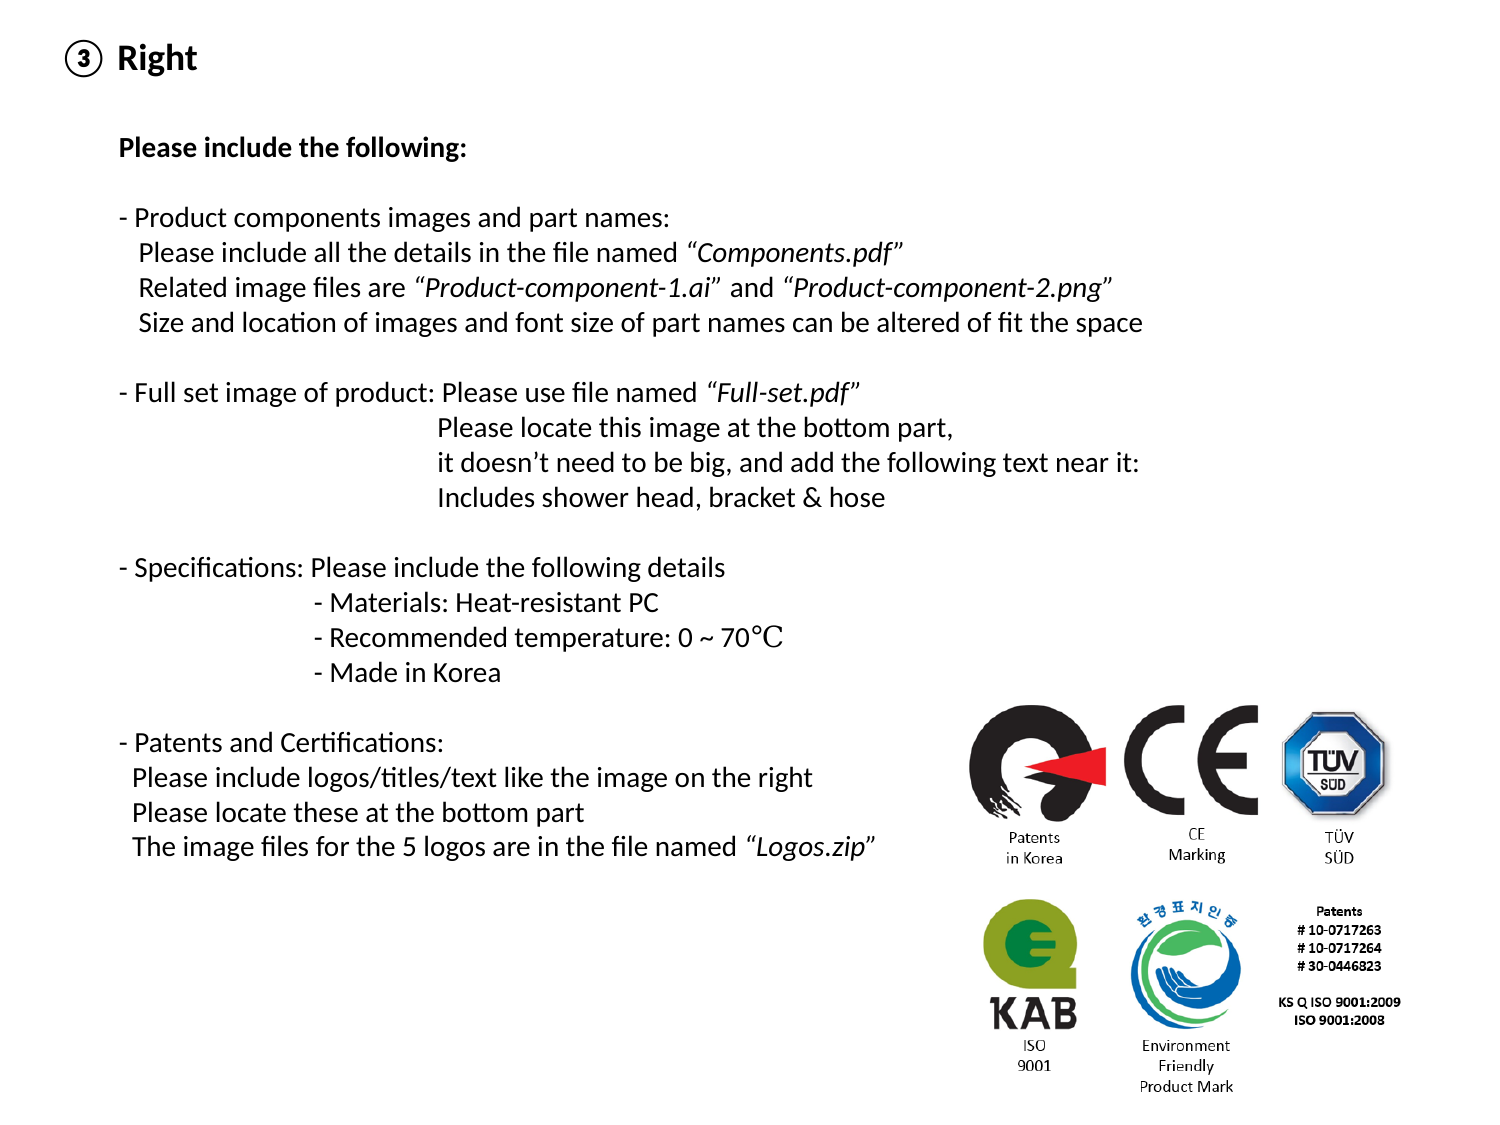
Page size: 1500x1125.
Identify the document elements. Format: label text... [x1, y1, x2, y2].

text_box ③ Right [44, 25, 562, 86]
picture [959, 692, 1409, 1107]
text_box Please include the following: - Product components images and part names: Please include all the details in the file named “Components.pdf” Related image files are “Product-component-1.ai” and “Product-component-2.png” Size and location of images and font size of part names can be altered of fit the space - Full set image of product: Please use file named “Full-set.pdf” Please locate this image at the bottom part, it doesn’t need to be big, and add the following text near it: Includes shower head, bracket & hose - Specifications: Please include the following details - Materials: Heat-resistant PC - Recommended temperature: 0 ~ 70℃ - Made in Korea - Patents and Certifications: Please include logos/titles/text like the image on the right Please locate these at the bottom part The image files for the 5 logos are in the file named “Logos.zip” [104, 86, 1409, 871]
